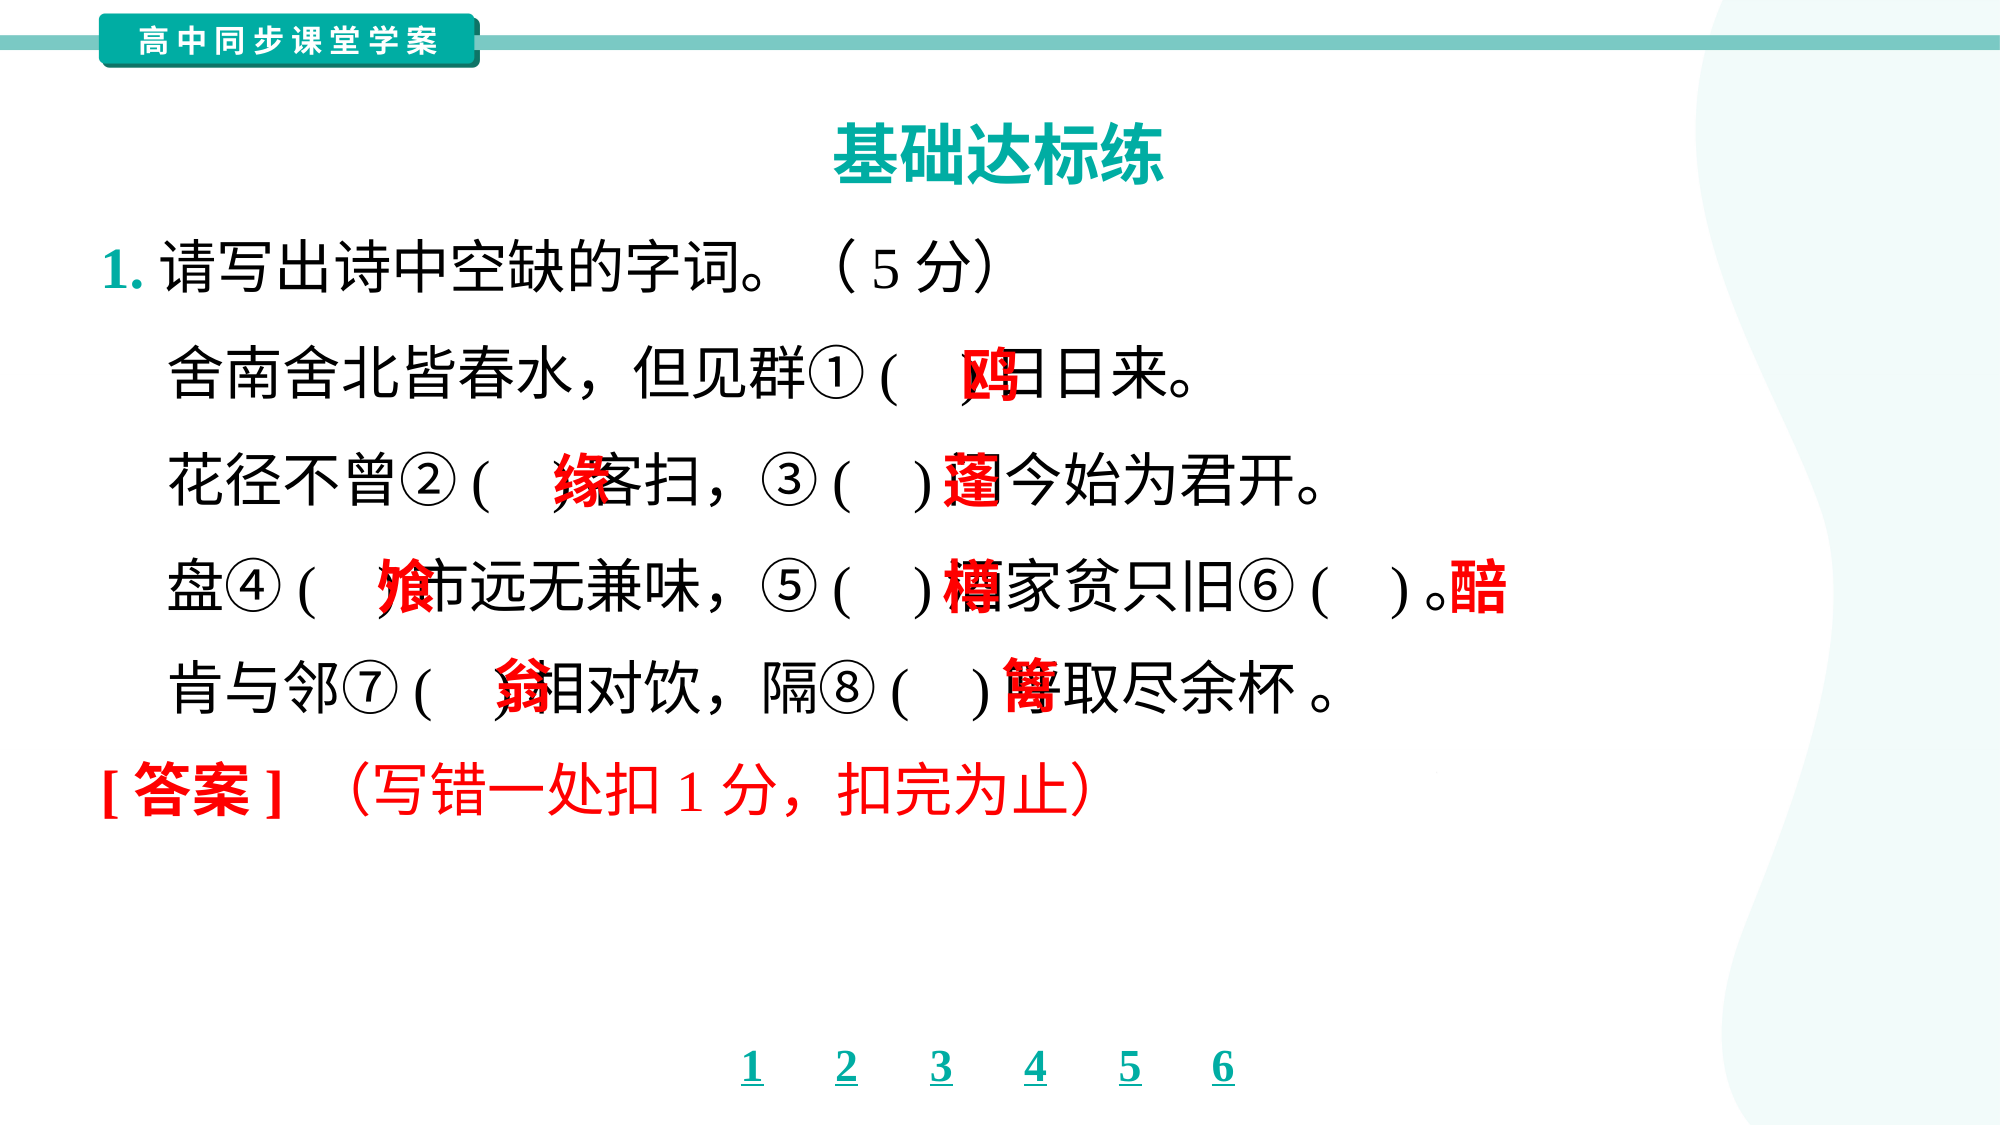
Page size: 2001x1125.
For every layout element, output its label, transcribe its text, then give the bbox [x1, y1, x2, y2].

text_box 基础达标练 [100, 76, 1899, 193]
text_box 鸥 [939, 301, 1041, 396]
text_box 飧 [356, 513, 458, 608]
text_box [答案] （写错一处扣1分，扣完为止） [100, 718, 1899, 811]
text_box 醅 [1427, 513, 1529, 608]
text_box 缘 [531, 407, 633, 502]
text_box 翁 [473, 616, 575, 708]
text_box 篱 [979, 616, 1081, 708]
picture [0, 0, 2000, 1125]
text_box 蓬 [921, 407, 1023, 502]
text_box 樽 [921, 513, 1023, 608]
text_box 1.请写出诗中空缺的字词。（5分） 舍南舍北皆春水，但见群①( )日日来。 花径不曾②( )客扫，③( )门今始为君开。 盘④( )市远无兼味，⑤( )酒家贫只旧⑥( )。 肯与邻⑦( )相对饮，隔⑧( )呼取尽余杯 。 [100, 193, 1899, 710]
